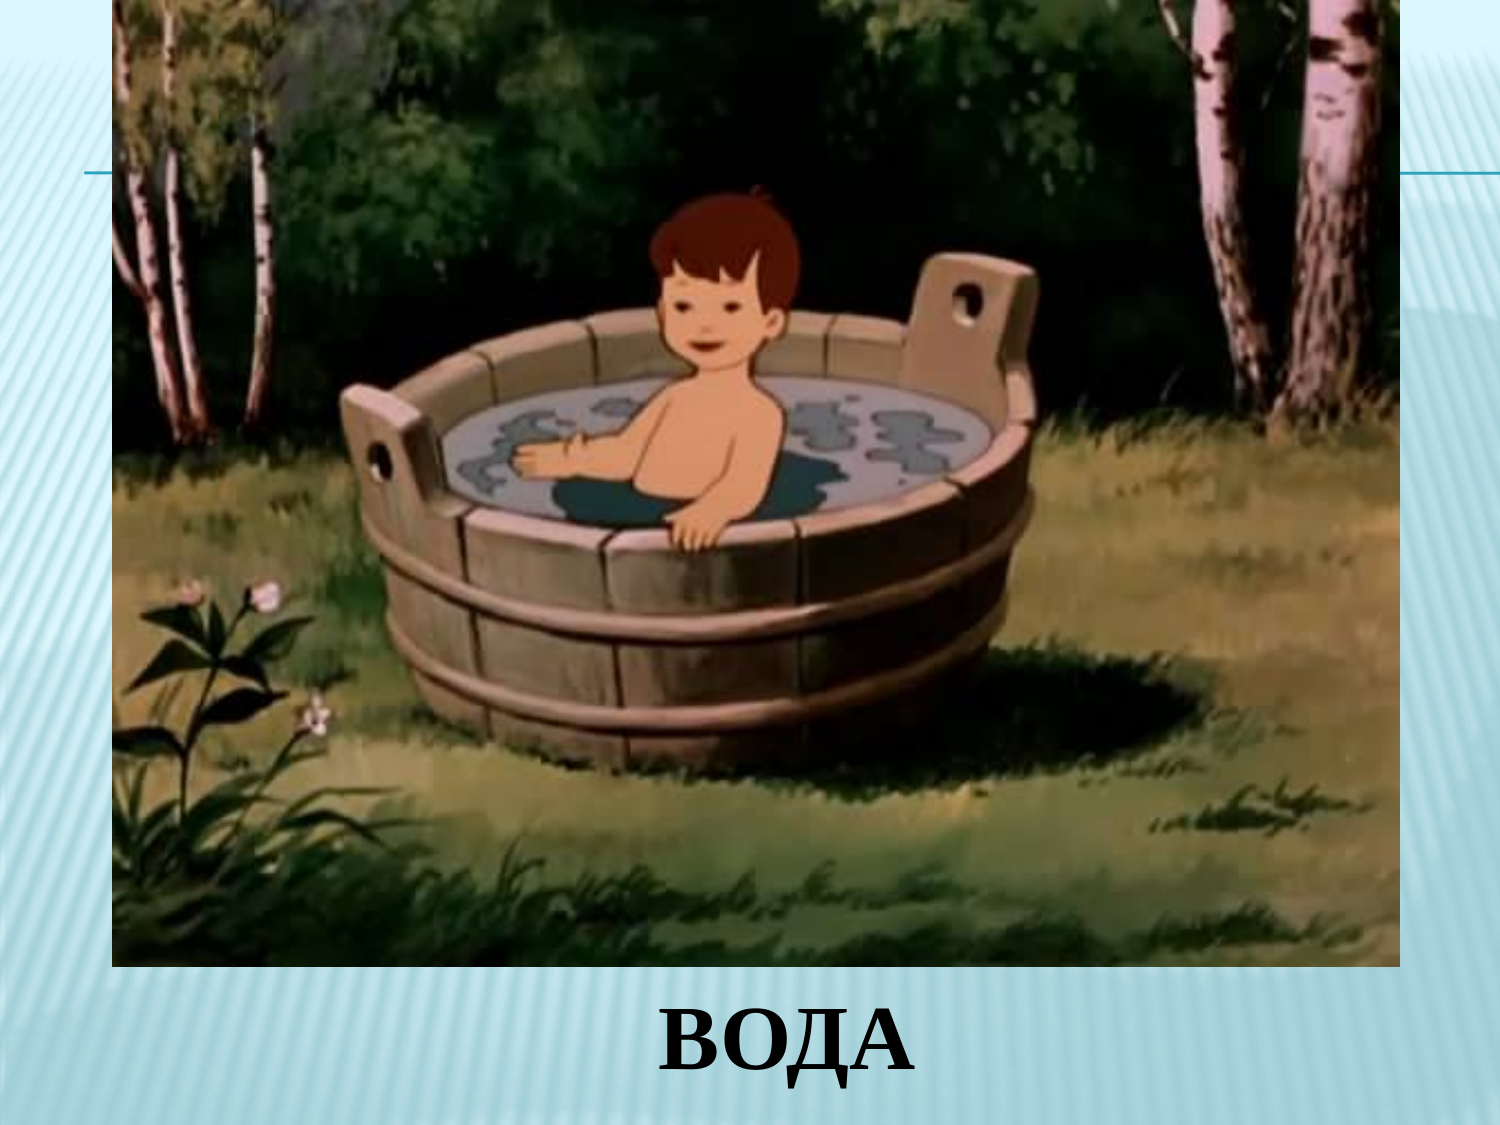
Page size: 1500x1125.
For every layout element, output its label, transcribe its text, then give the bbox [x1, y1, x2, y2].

title Вода [75, 964, 1500, 1103]
picture [111, 0, 1400, 967]
